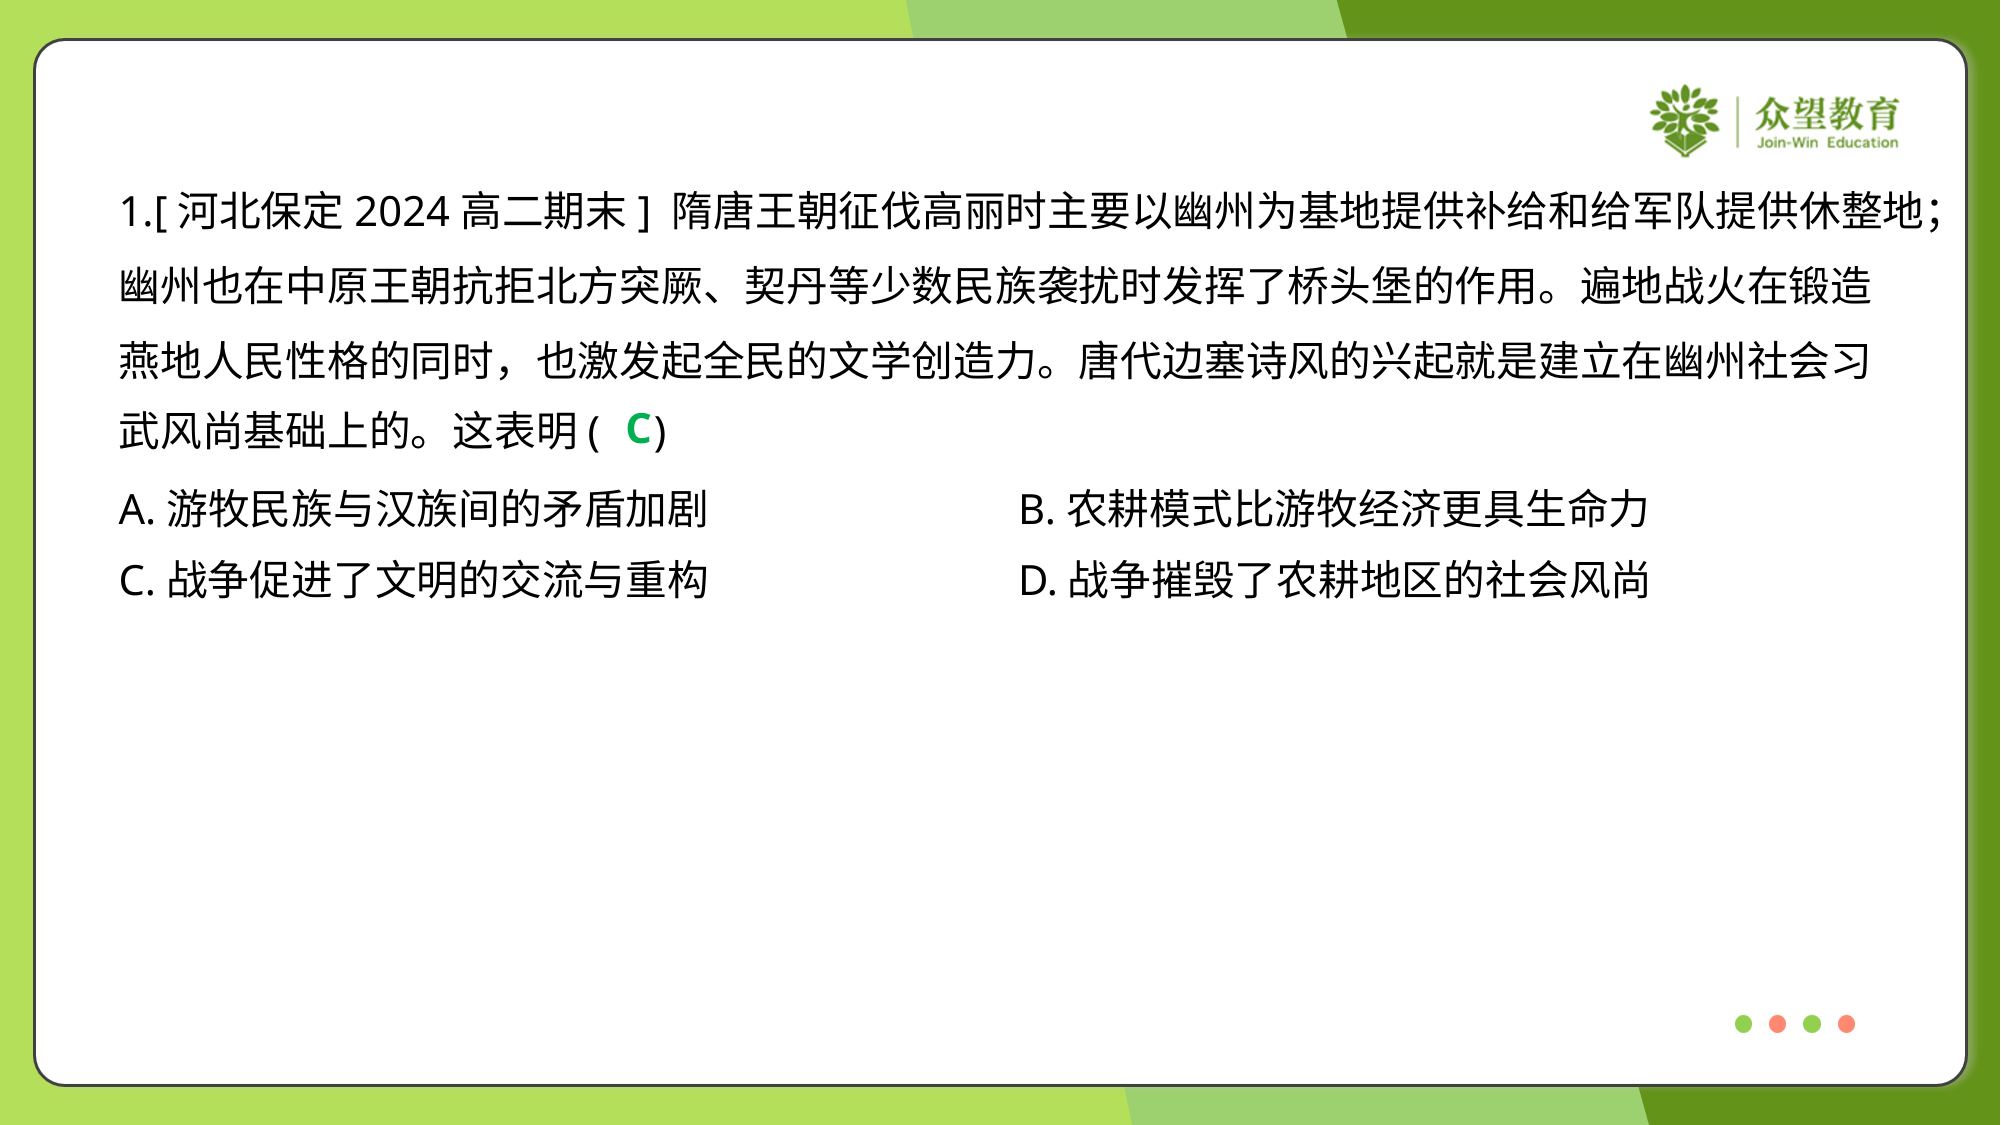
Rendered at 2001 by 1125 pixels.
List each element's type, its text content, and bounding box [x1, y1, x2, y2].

text_box 1.[河北保定2024高二期末] 隋唐王朝征伐高丽时主要以幽州为基地提供补给和给军队提供休整地； 幽州也在中原王朝抗拒北方突厥、契丹等少数民族袭扰时发挥了桥头堡的作用。遍地战火在锻造 燕地人民性格的同时，也激发起全民的文学创造力。唐代边塞诗风的兴起就是建立在幽州社会习 武风尚基础上的。这表明( ) [118, 159, 1883, 448]
picture [0, 0, 2000, 1125]
text_box C [609, 381, 668, 446]
text_box A.游牧民族与汉族间的矛盾加剧 B.农耕模式比游牧经济更具生命力 C.战争促进了文明的交流与重构 D.战争摧毁了农耕地区的社会风尚 [118, 457, 1883, 597]
